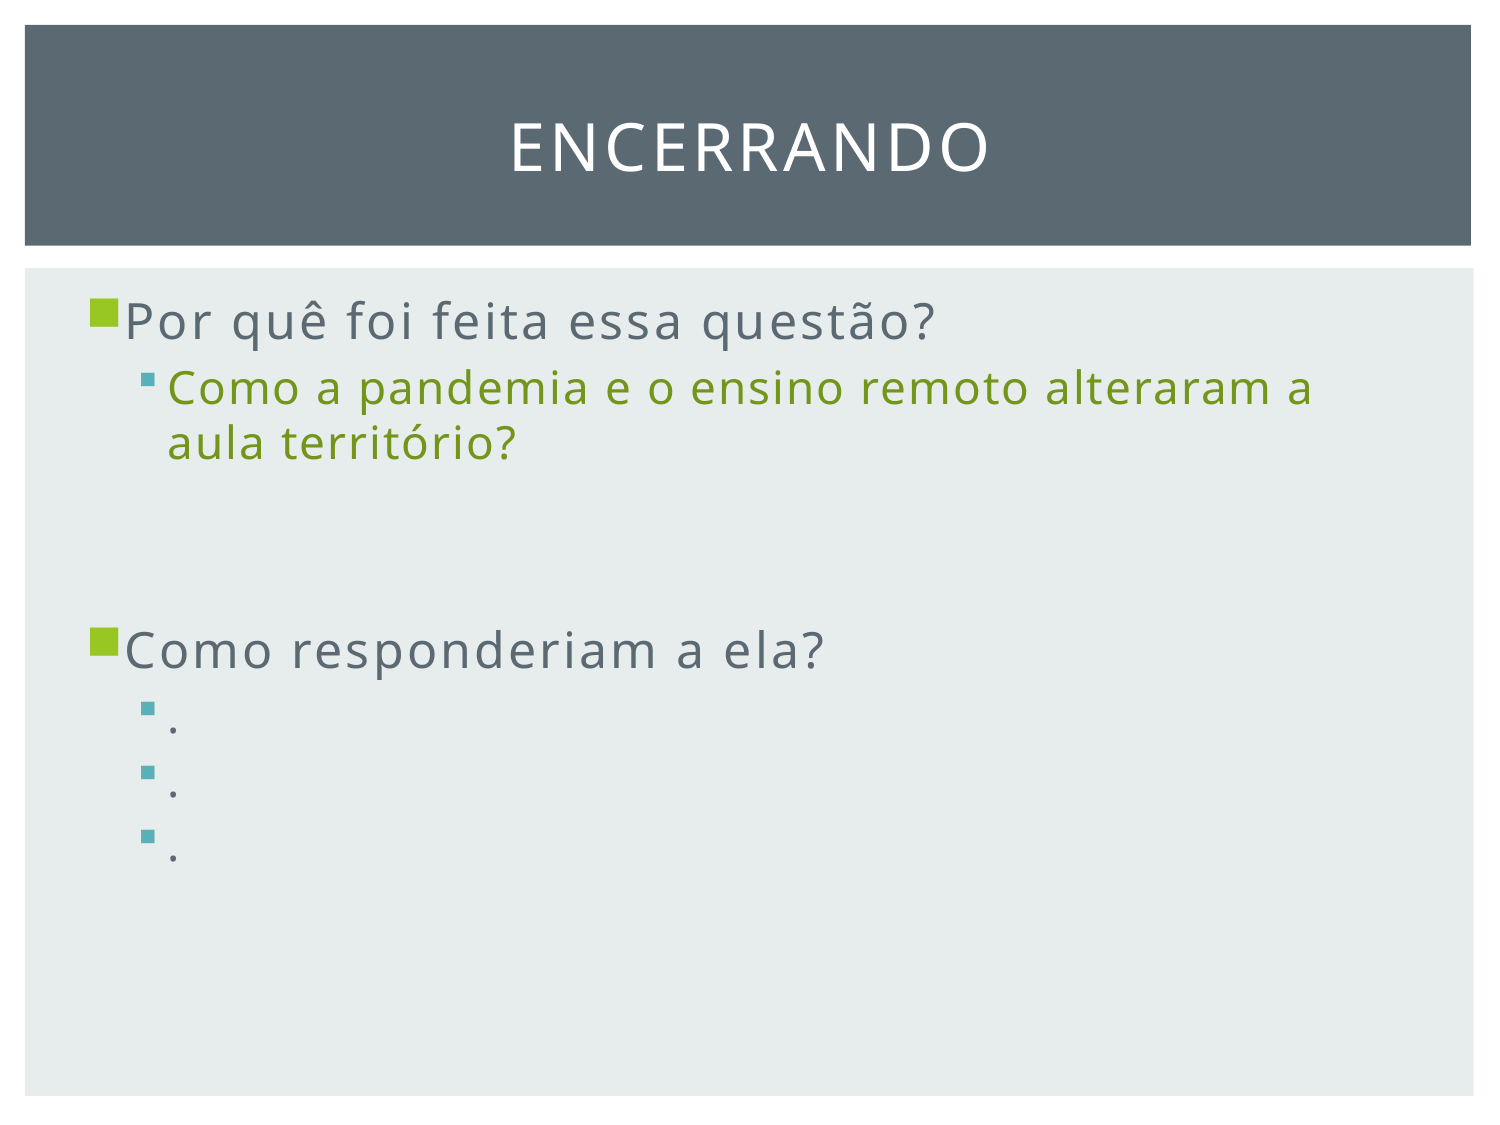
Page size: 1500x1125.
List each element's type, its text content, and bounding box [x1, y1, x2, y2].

title encerrando [62, 58, 1438, 232]
list Por quê foi feita essa questão? Como a pandemia e o ensino remoto alteraram a aula território? Como responderiam a ela? . . . [62, 281, 1442, 1005]
